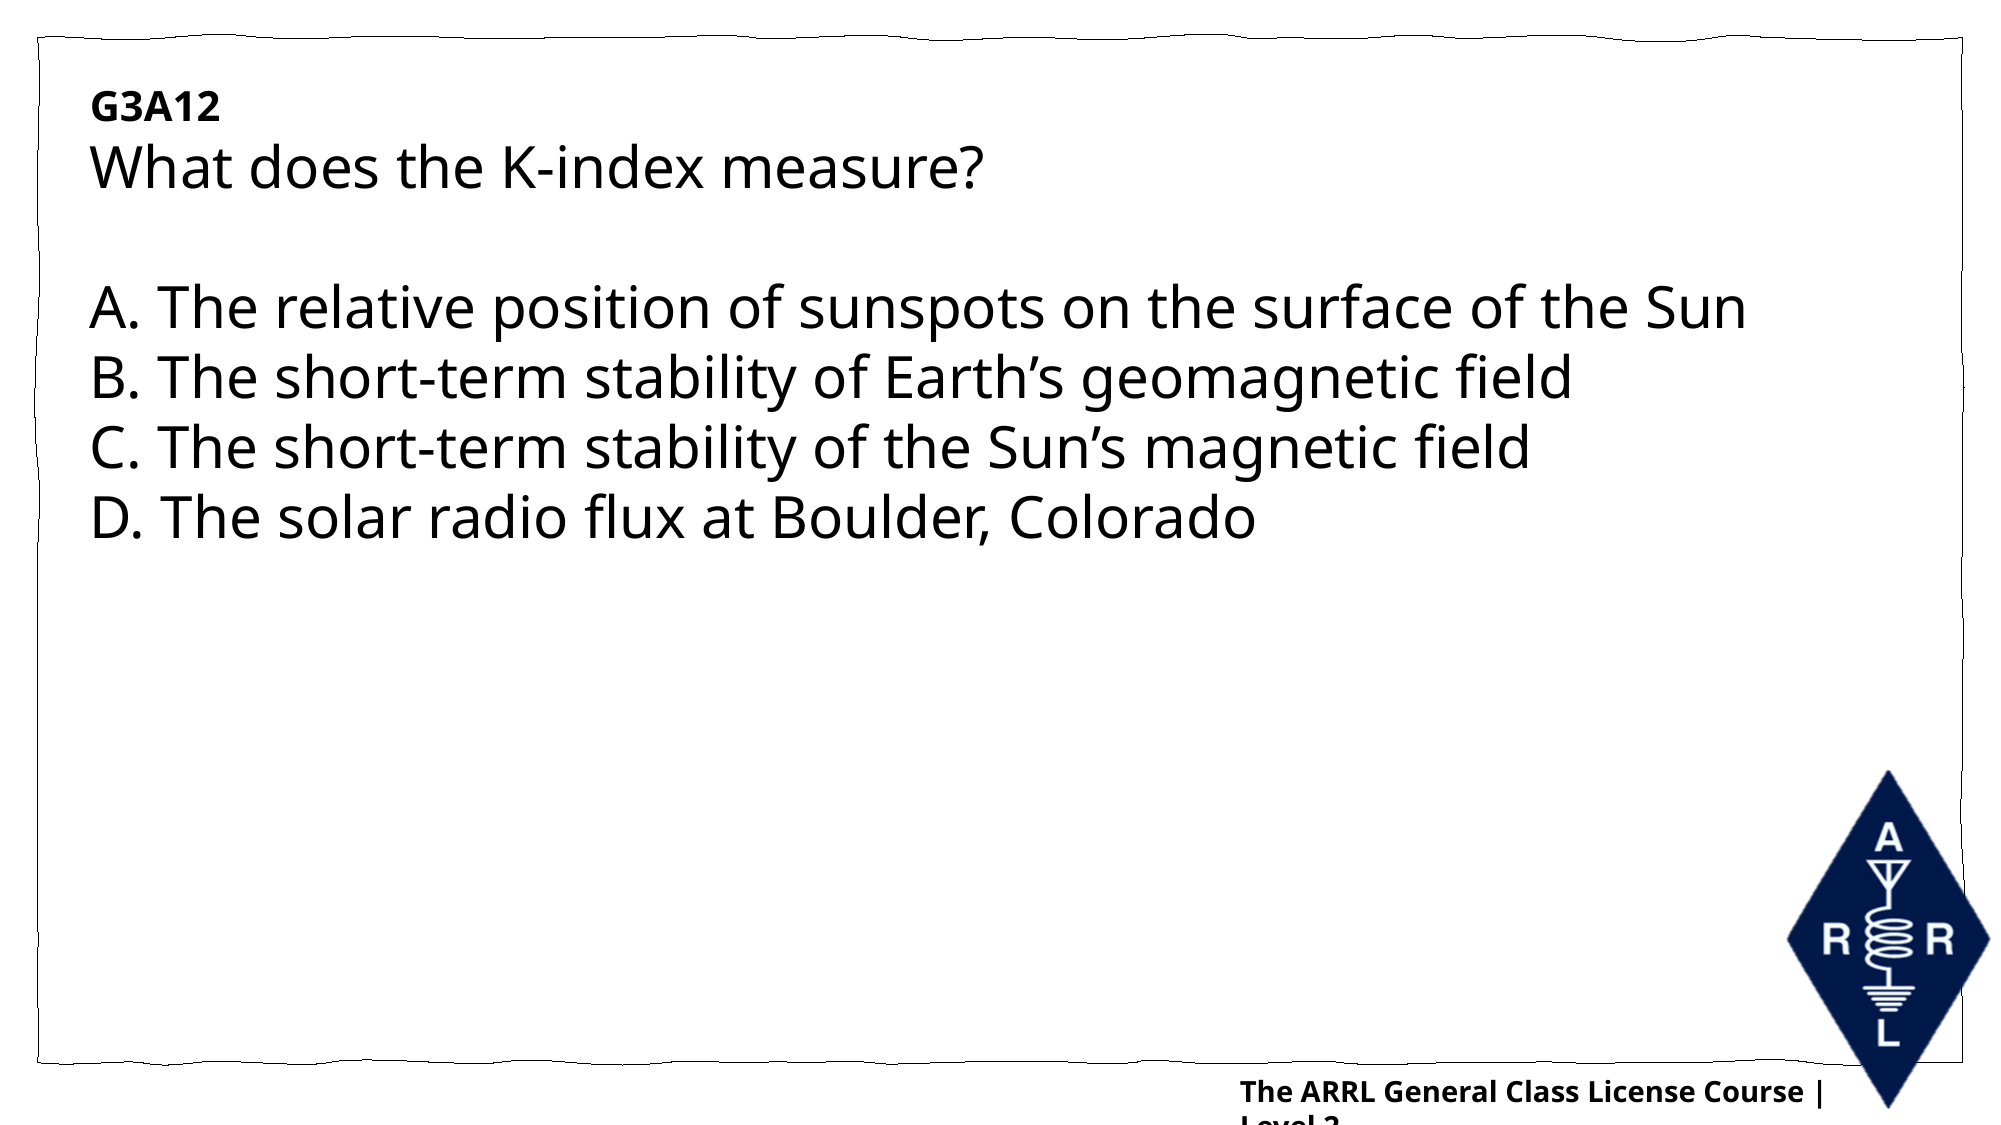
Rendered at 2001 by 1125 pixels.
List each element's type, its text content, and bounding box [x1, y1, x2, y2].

picture [1773, 752, 1999, 1125]
text_box G3A12 What does the K-index measure? A. The relative position of sunspots on the surface of the Sun B. The short-term stability of Earth’s geomagnetic field C. The short-term stability of the Sun’s magnetic field D. The solar radio flux at Boulder, Colorado [75, 72, 1850, 558]
